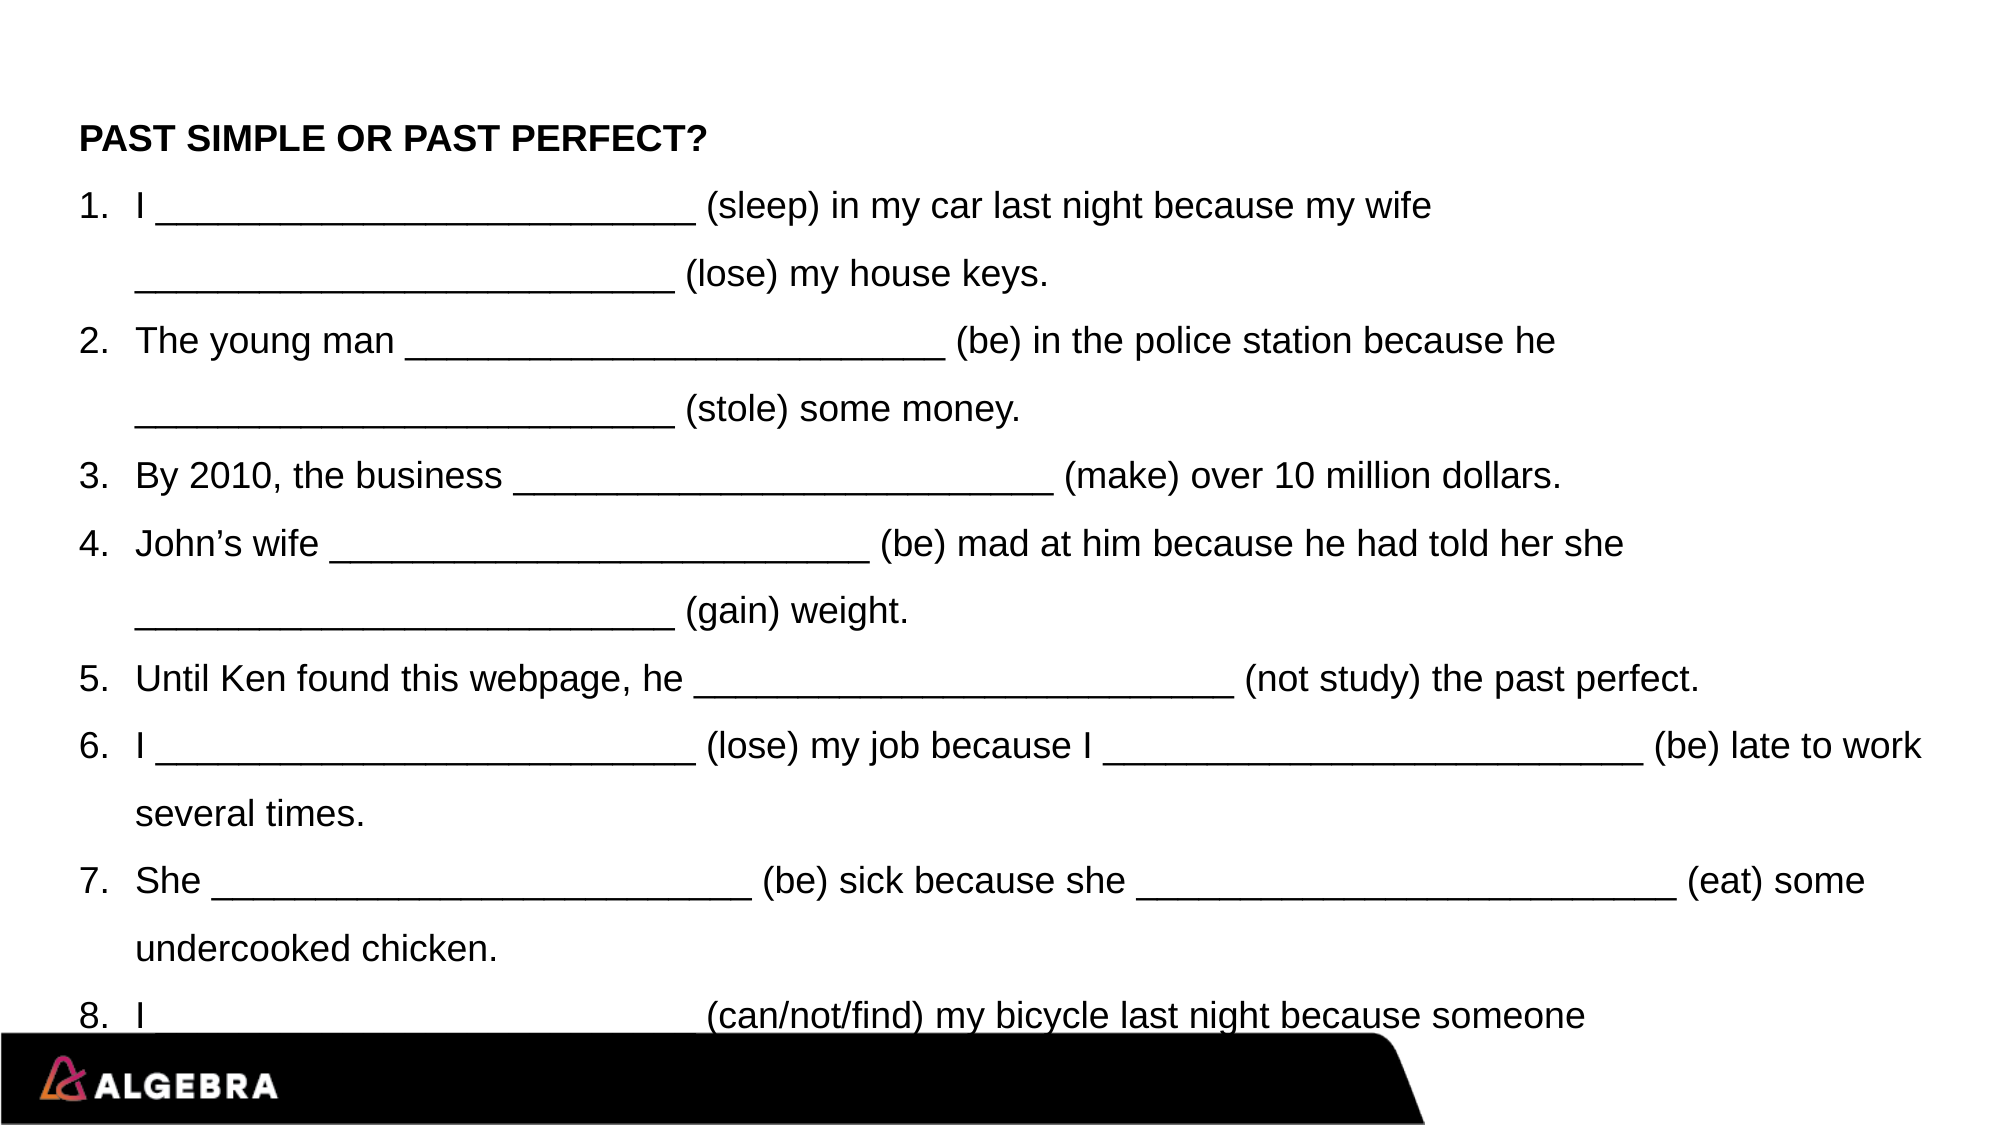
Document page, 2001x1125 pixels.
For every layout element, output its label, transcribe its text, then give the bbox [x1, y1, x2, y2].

picture [0, 1032, 1425, 1125]
text_box PAST SIMPLE OR PAST PERFECT? I __________________________ (sleep) in my car last night because my wife __________________________ (lose) my house keys. The young man __________________________ (be) in the police station because he __________________________ (stole) some money. By 2010, the business __________________________ (make) over 10 million dollars. John’s wife __________________________ (be) mad at him because he had told her she __________________________ (gain) weight. Until Ken found this webpage, he __________________________ (not study) the past perfect. I __________________________ (lose) my job because I __________________________ (be) late to work several times. She __________________________ (be) sick because she __________________________ (eat) some undercooked chicken. I __________________________ (can/not/find) my bicycle last night because someone __________________________ (steal) it. [64, 84, 1938, 1112]
